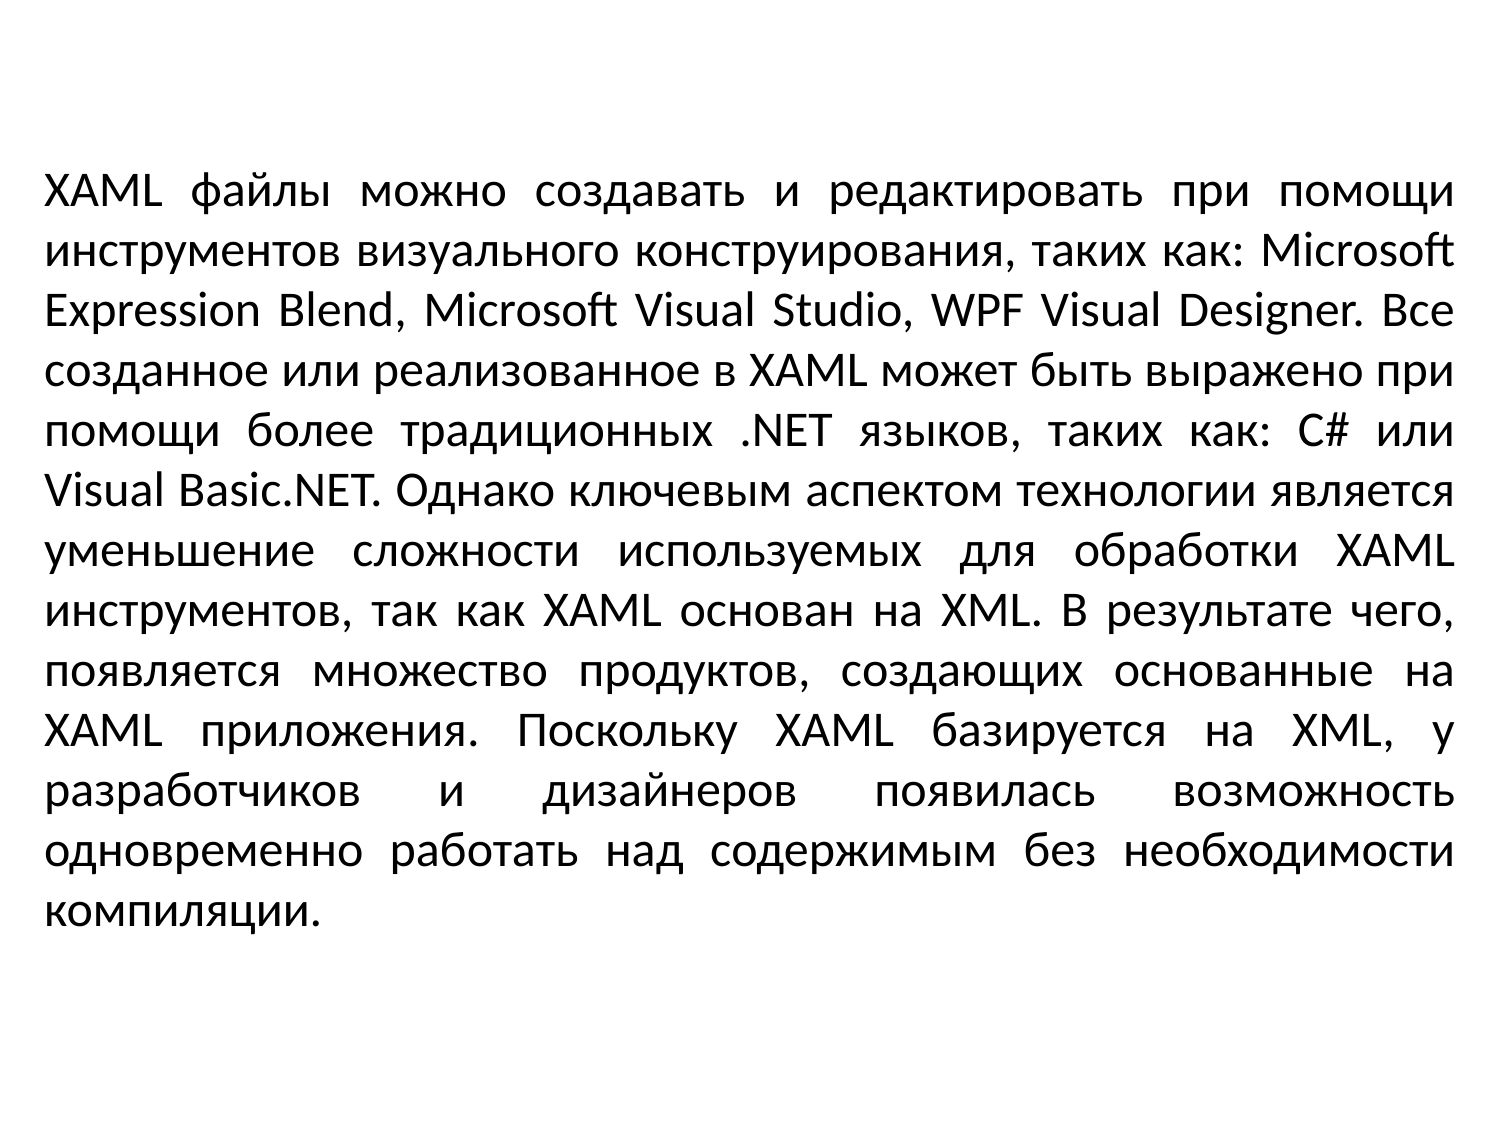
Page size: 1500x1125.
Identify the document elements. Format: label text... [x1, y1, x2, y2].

text_box XAML файлы можно создавать и редактировать при помощи инструментов визуального конструирования, таких как: Microsoft Expression Blend, Microsoft Visual Studio, WPF Visual Designer. Все созданное или реализованное в XAML может быть выражено при помощи более традиционных .NET языков, таких как: C# или Visual Basic.NET. Однако ключевым аспектом технологии является уменьшение сложности используемых для обработки XAML инструментов, так как XAML основан на XML. В результате чего, появляется множество продуктов, создающих основанные на XAML приложения. Поскольку XAML базируется на XML, у разработчиков и дизайнеров появилась возможность одновременно работать над содержимым без необходимости компиляции. [29, 148, 1471, 944]
